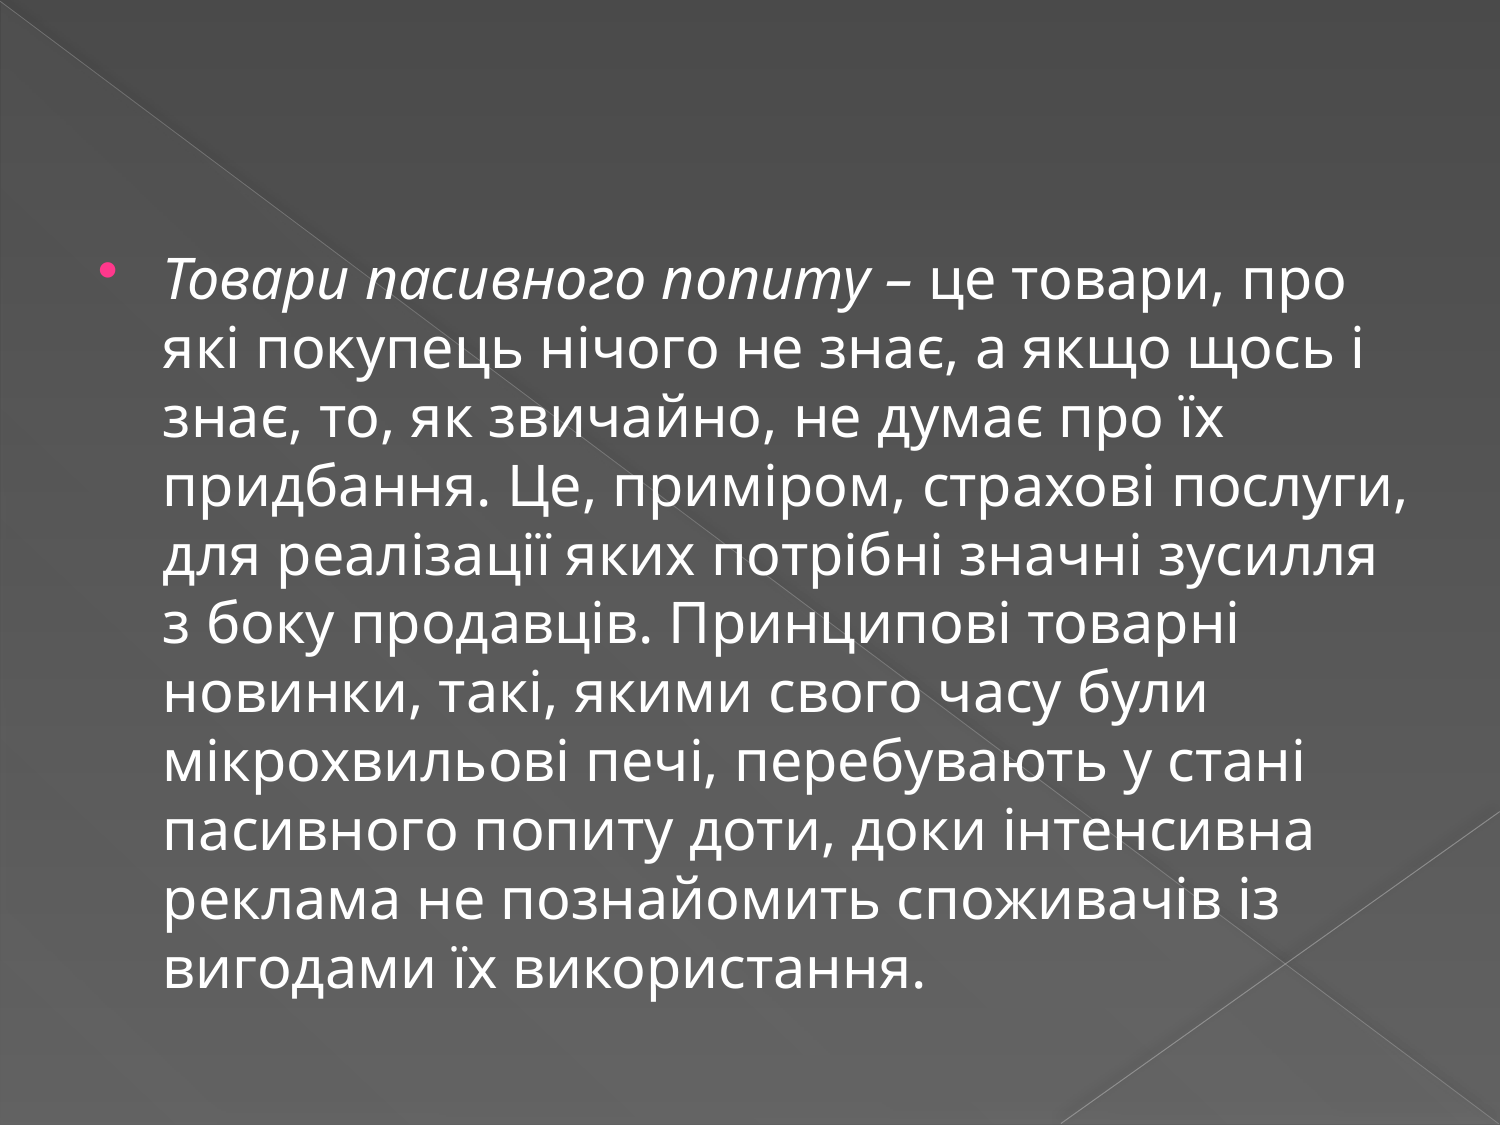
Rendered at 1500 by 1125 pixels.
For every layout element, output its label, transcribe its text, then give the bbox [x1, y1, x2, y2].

list Товари пасивного попиту – це товари, про які покупець нічого не знає, а якщо щось і знає, то, як звичайно, не думає про їх придбання. Це, приміром, страхові послуги, для реалізації яких потрібні значні зусилля з боку продавців. Принци­пові товарні новинки, такі, якими свого часу були мікрохвильові печі, перебувають у стані пасивного попиту доти, доки інтенсивна реклама не познайомить споживачів із вигодами їх використання. [75, 234, 1425, 1059]
